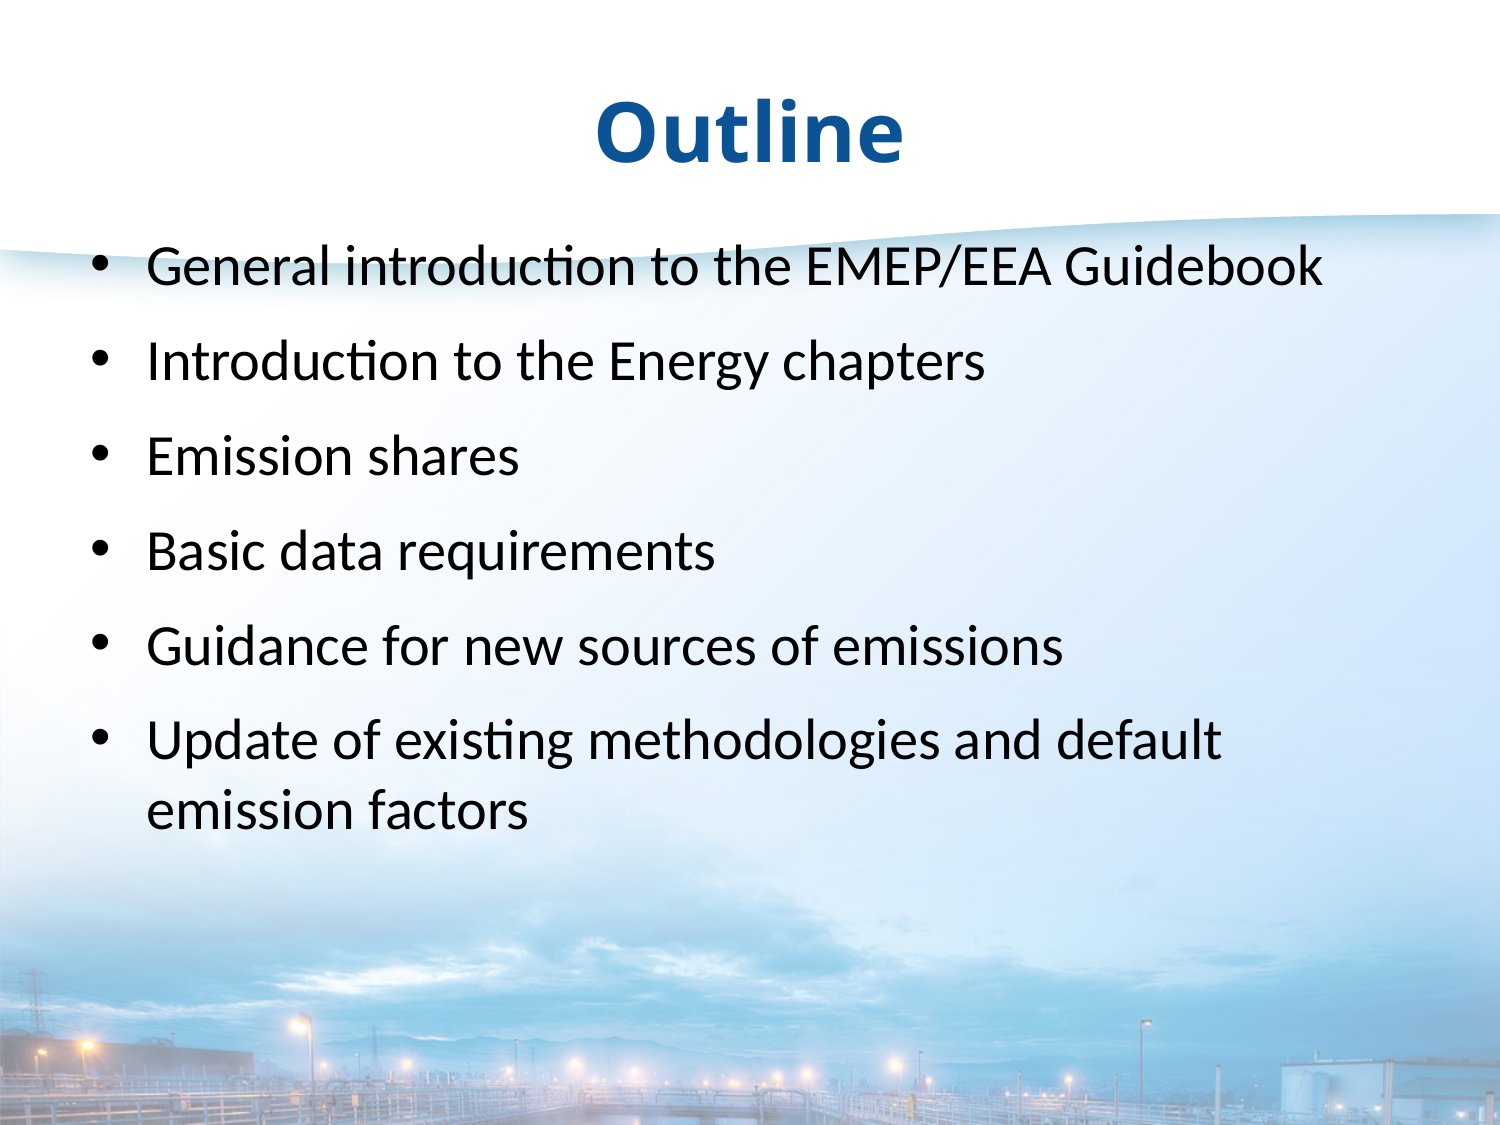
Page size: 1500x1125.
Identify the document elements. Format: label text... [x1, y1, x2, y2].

title Outline [75, 45, 1425, 219]
list General introduction to the EMEP/EEA Guidebook Introduction to the Energy chapters Emission shares Basic data requirements Guidance for new sources of emissions Update of existing methodologies and default emission factors [75, 219, 1425, 1071]
picture [0, 215, 1500, 1125]
